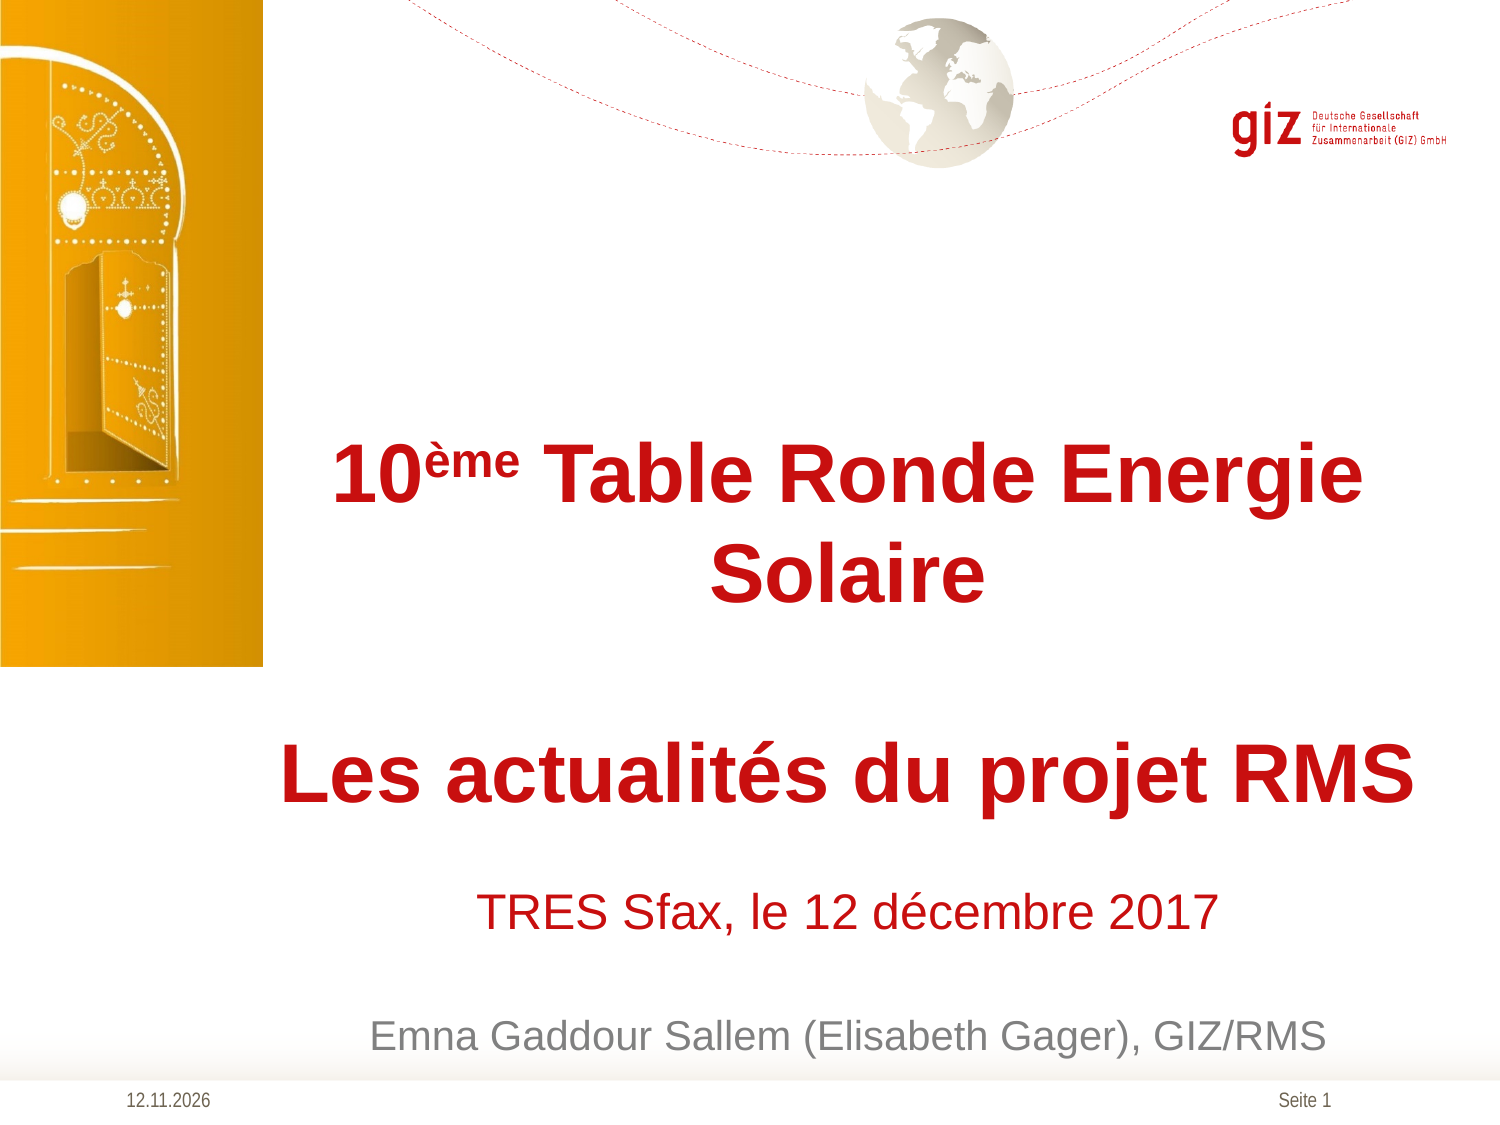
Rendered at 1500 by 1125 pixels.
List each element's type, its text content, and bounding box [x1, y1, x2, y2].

picture [0, 959, 1500, 1081]
picture [0, 0, 1500, 668]
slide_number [111, 1079, 325, 1121]
title 10ème Table Ronde Energie Solaire Les actualités du projet RMS TRES Sfax, le 12 décembre 2017 Emna Gaddour Sallem (Elisabeth Gager), GIZ/RMS [267, 411, 1435, 514]
